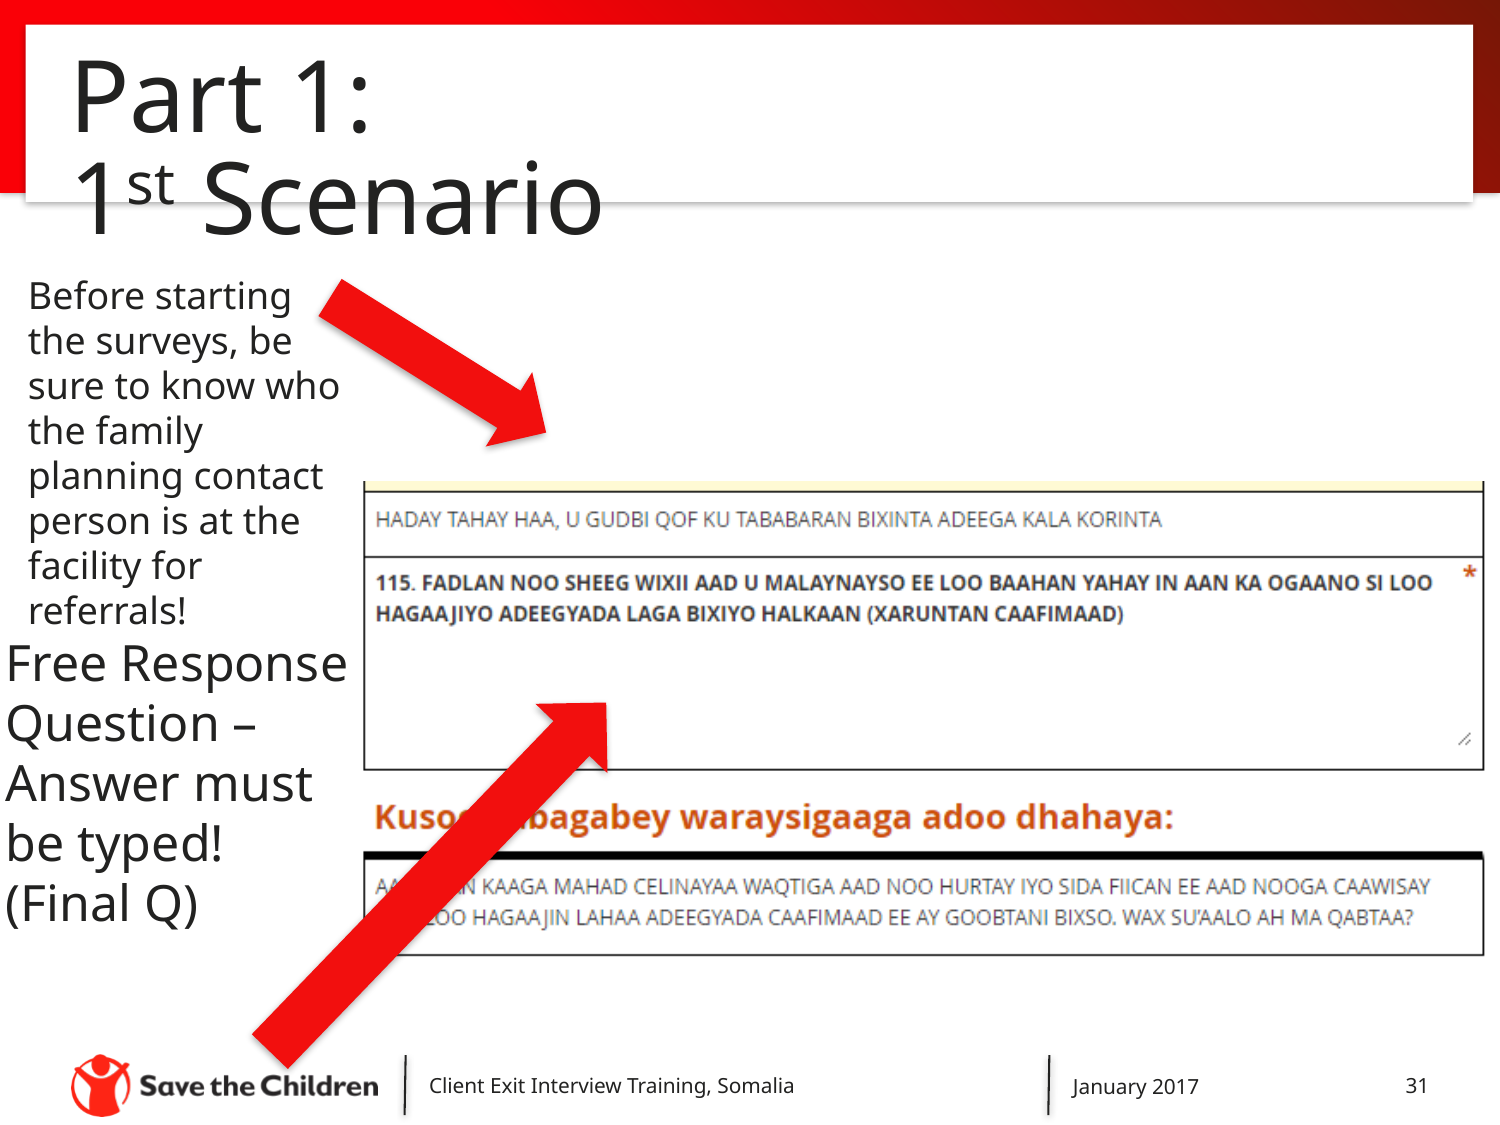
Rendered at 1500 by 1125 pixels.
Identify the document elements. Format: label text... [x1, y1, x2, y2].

slide_number 31 [1317, 1056, 1445, 1117]
picture [71, 1054, 378, 1117]
text_box [317, 278, 547, 448]
text_box Free Response Question – Answer must be typed! (Final Q) [5, 631, 344, 932]
title Part 1: 1st Scenario [69, 50, 1429, 273]
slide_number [1057, 1056, 1317, 1117]
text_box [251, 937, 377, 1070]
picture [349, 481, 1500, 971]
text_box Before starting the surveys, be sure to know who the family planning contact person is at the facility for referrals! [27, 272, 351, 633]
footer Client Exit Interview Training, Somalia [414, 1056, 1042, 1117]
